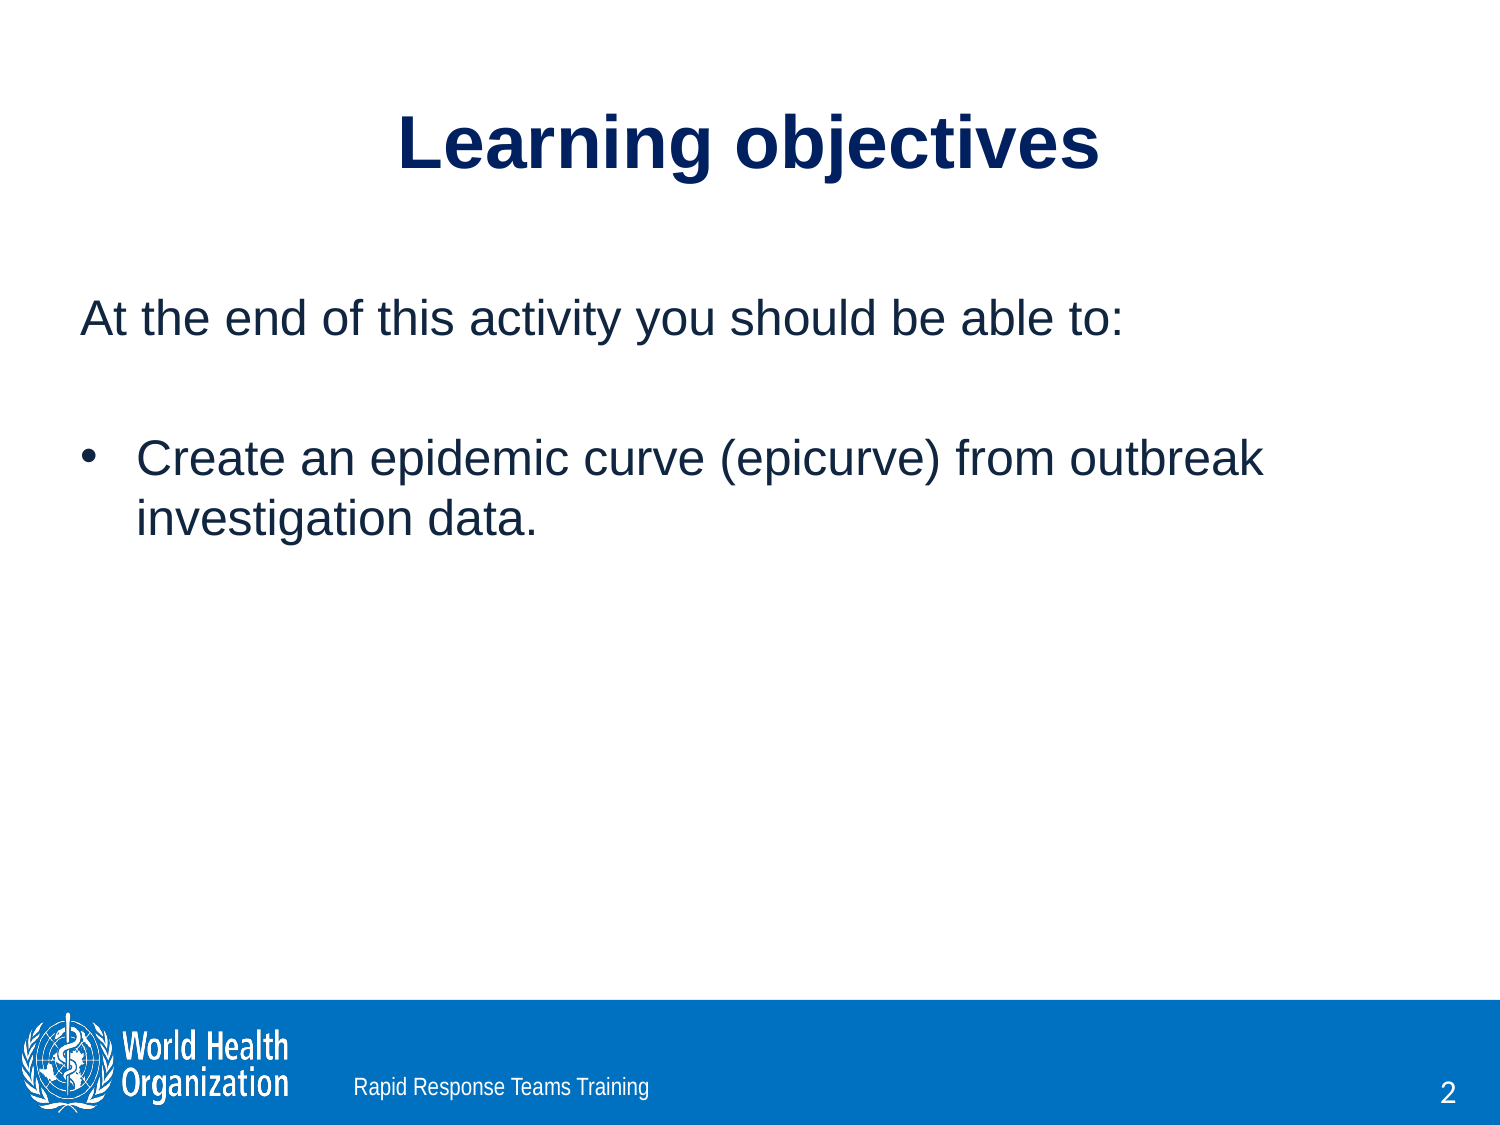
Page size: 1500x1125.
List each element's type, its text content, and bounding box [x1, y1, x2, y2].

list At the end of this activity you should be able to: Create an epidemic curve (epicurve) from outbreak investigation data. [64, 208, 1471, 870]
picture [21, 1012, 288, 1113]
title Learning objectives [75, 45, 1425, 208]
